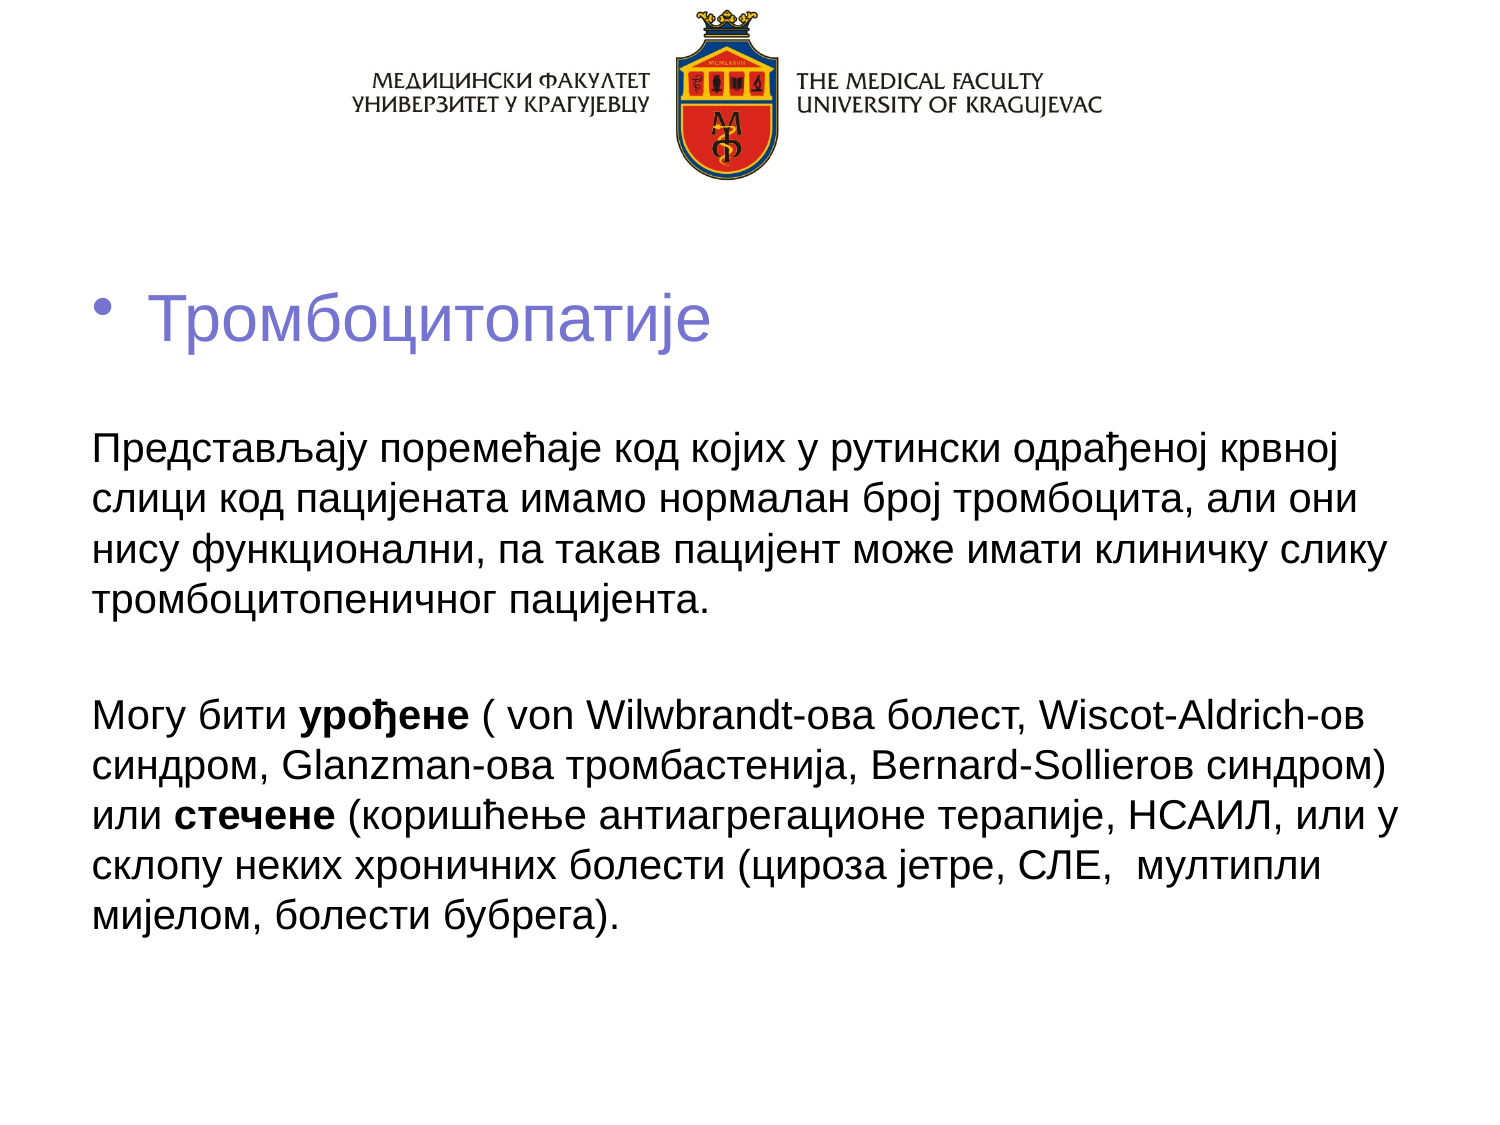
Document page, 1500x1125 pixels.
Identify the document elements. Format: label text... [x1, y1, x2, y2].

picture [328, 0, 1125, 191]
list Тромбоцитопатије Представљају поремећаје код којих у рутински одрађеној крвној слици код пацијената имамо нормалан број тромбоцита, али они нису функционални, па такав пацијент може имати клиничку слику тромбоцитопеничног пацијента. Могу бити урођене ( von Wilwbrandt-ова болест, Wiscot-Aldrich-ов синдром, Glanzman-ова тромбастенија, Bernard-Sollierов синдром) или стечене (коришћење антиагрегационе терапије, НСАИЛ, или у склопу неких хроничних болести (цироза јетре, СЛЕ, мултипли мијелом, болести бубрега). [76, 266, 1427, 1010]
